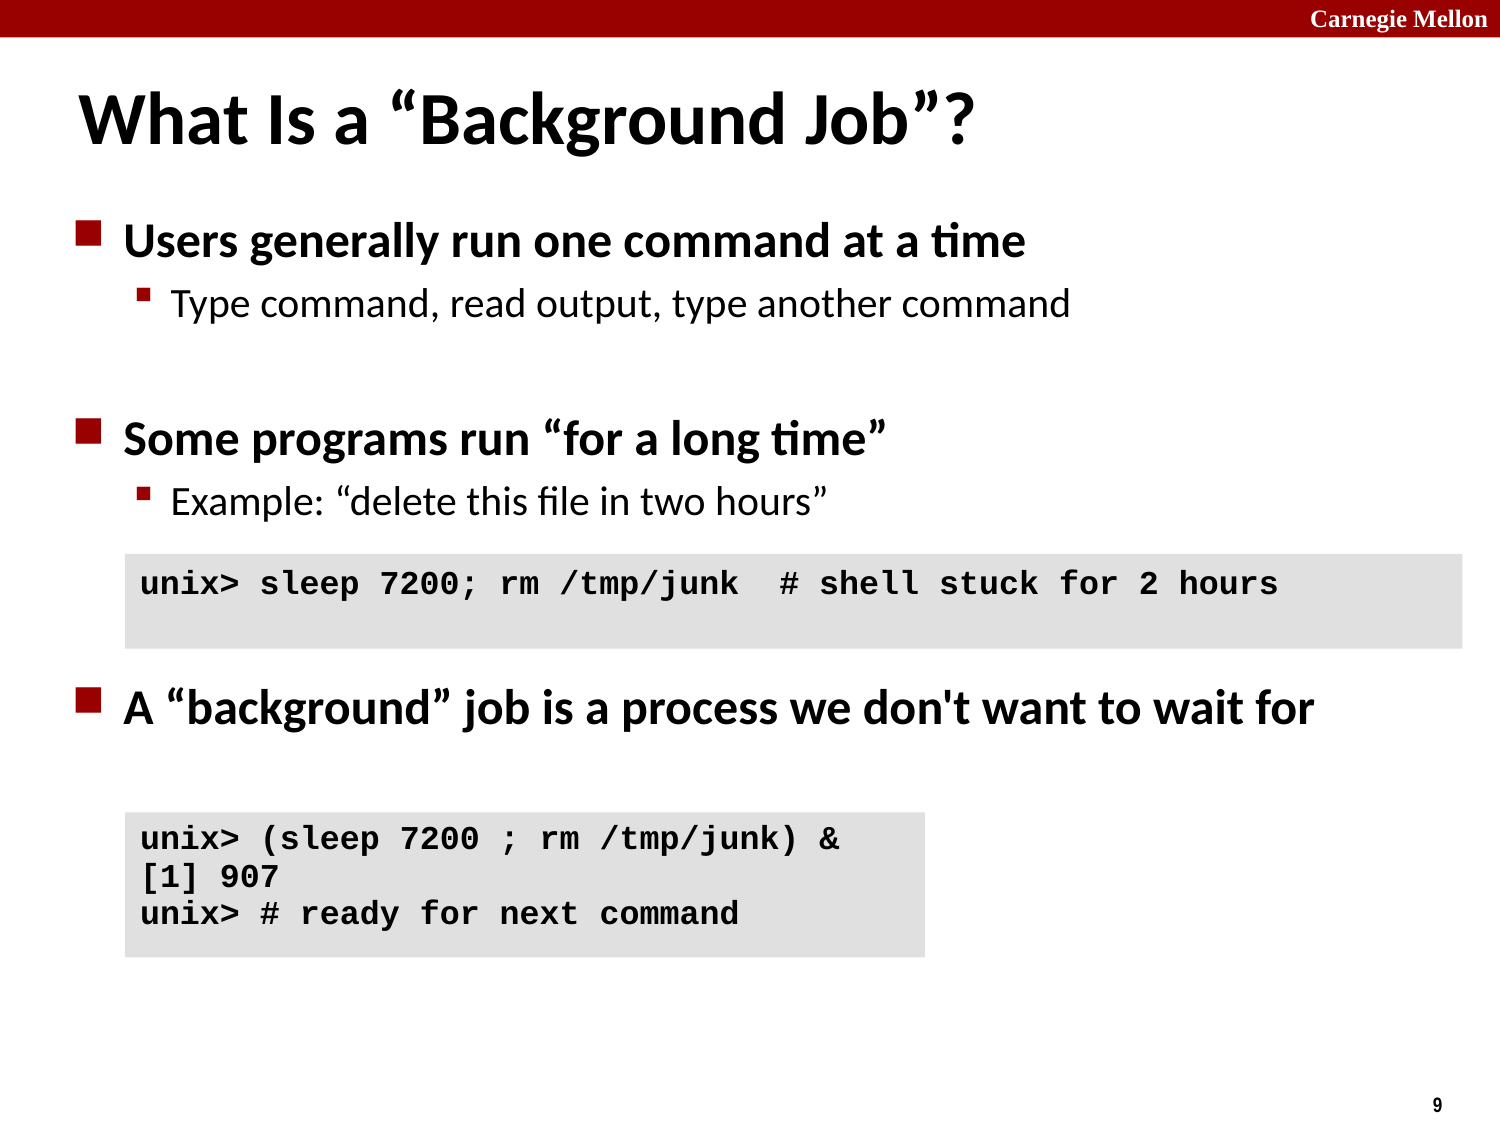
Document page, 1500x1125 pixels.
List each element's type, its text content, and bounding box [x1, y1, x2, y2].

text_box unix> sleep 7200; rm /tmp/junk # shell stuck for 2 hours [124, 553, 1463, 649]
title What Is a “Background Job”? [63, 49, 1494, 179]
text_box unix> (sleep 7200 ; rm /tmp/junk) & [1] 907 unix> # ready for next command [125, 812, 925, 958]
list Users generally run one command at a time Type command, read output, type another command Some programs run “for a long time” Example: “delete this file in two hours” A “background” job is a process we don't want to wait for [61, 199, 1495, 1058]
